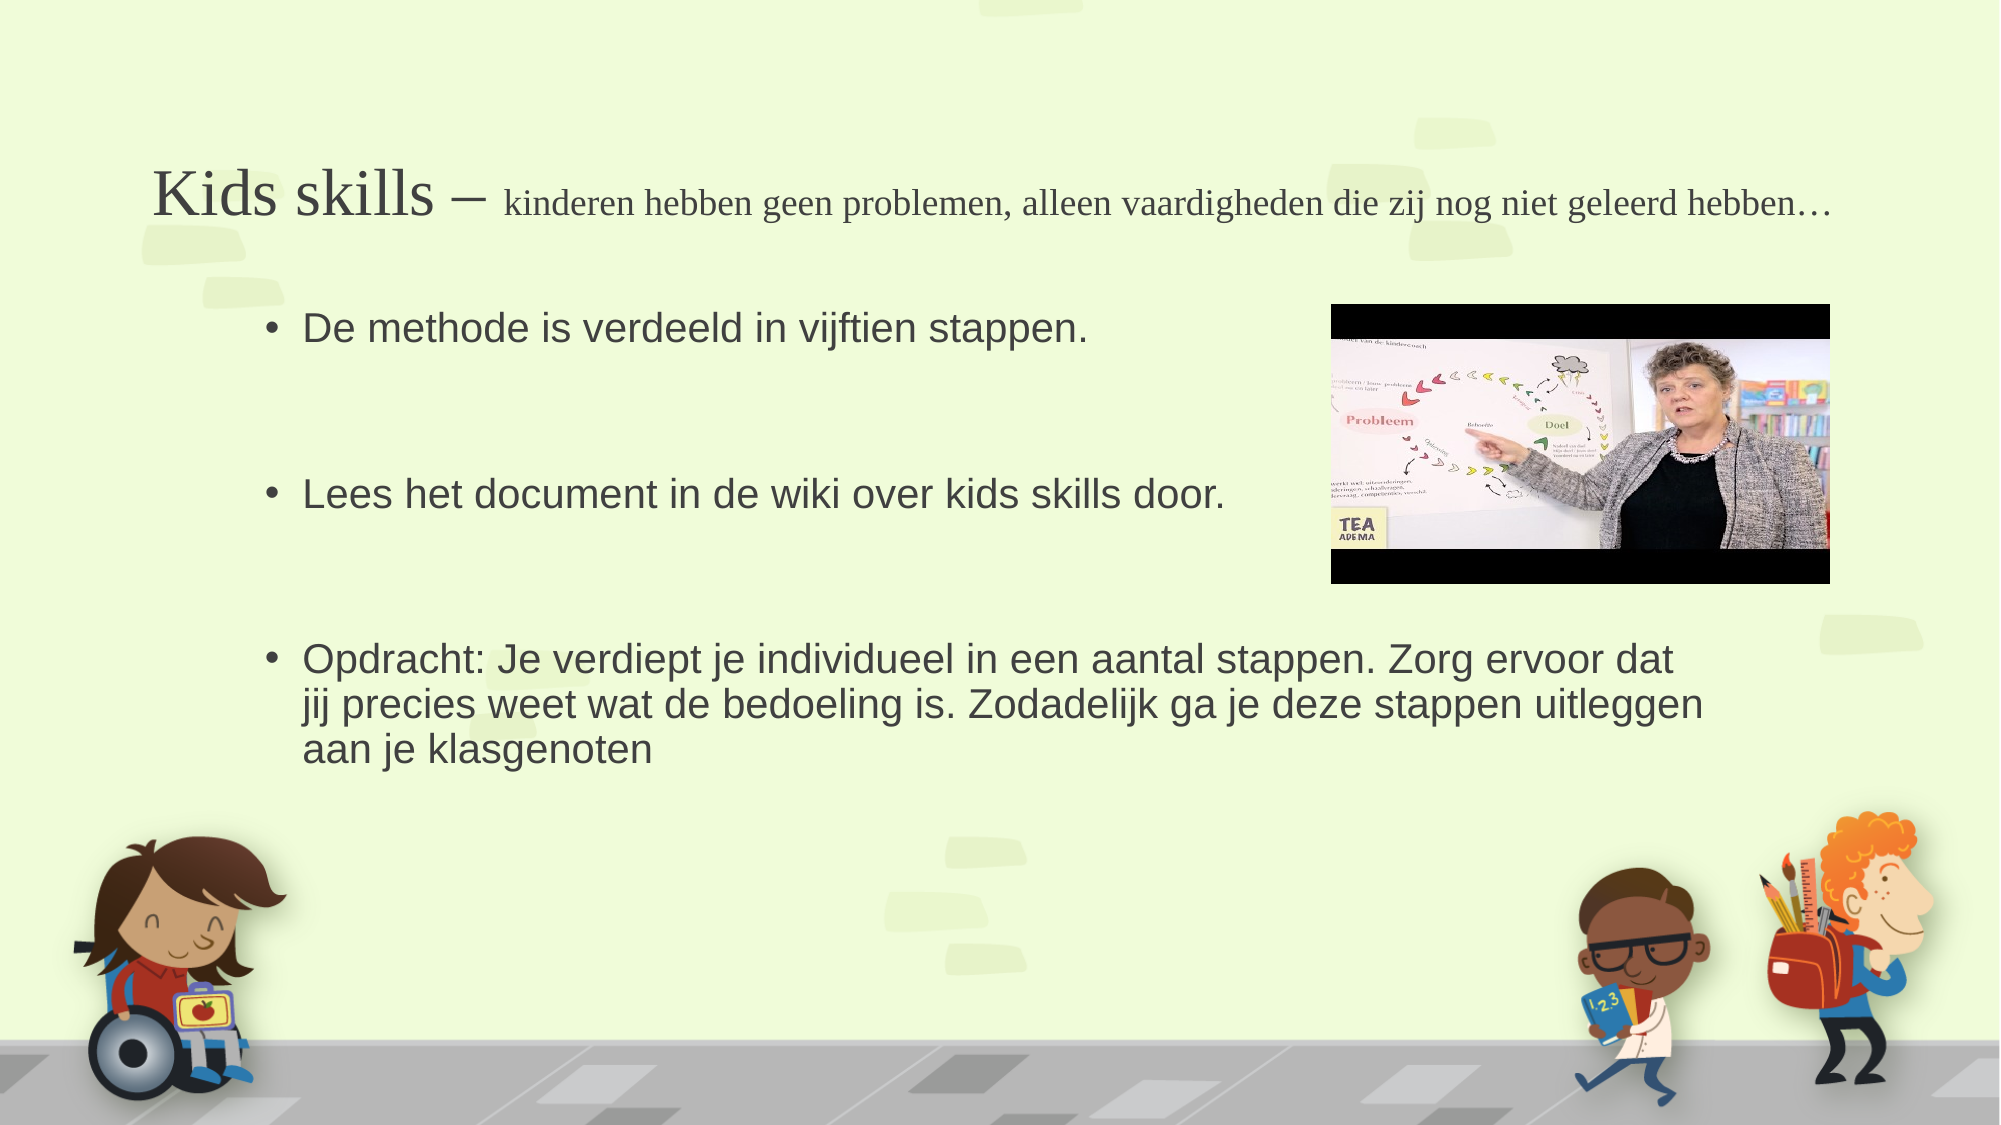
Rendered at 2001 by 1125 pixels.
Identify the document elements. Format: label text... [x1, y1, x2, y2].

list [1330, 303, 1831, 585]
title Kids skills – kinderen hebben geen problemen, alleen vaardigheden die zij nog niet geleerd hebben… [137, 59, 1863, 238]
list De methode is verdeeld in vijftien stappen. Lees het document in de wiki over kids skills door. Opdracht: Je verdiept je individueel in een aantal stappen. Zorg ervoor dat jij precies weet wat de bedoeling is. Zodadelijk ga je deze stappen uitleggen aan je klasgenoten [249, 299, 1721, 870]
picture [0, 0, 2000, 1125]
